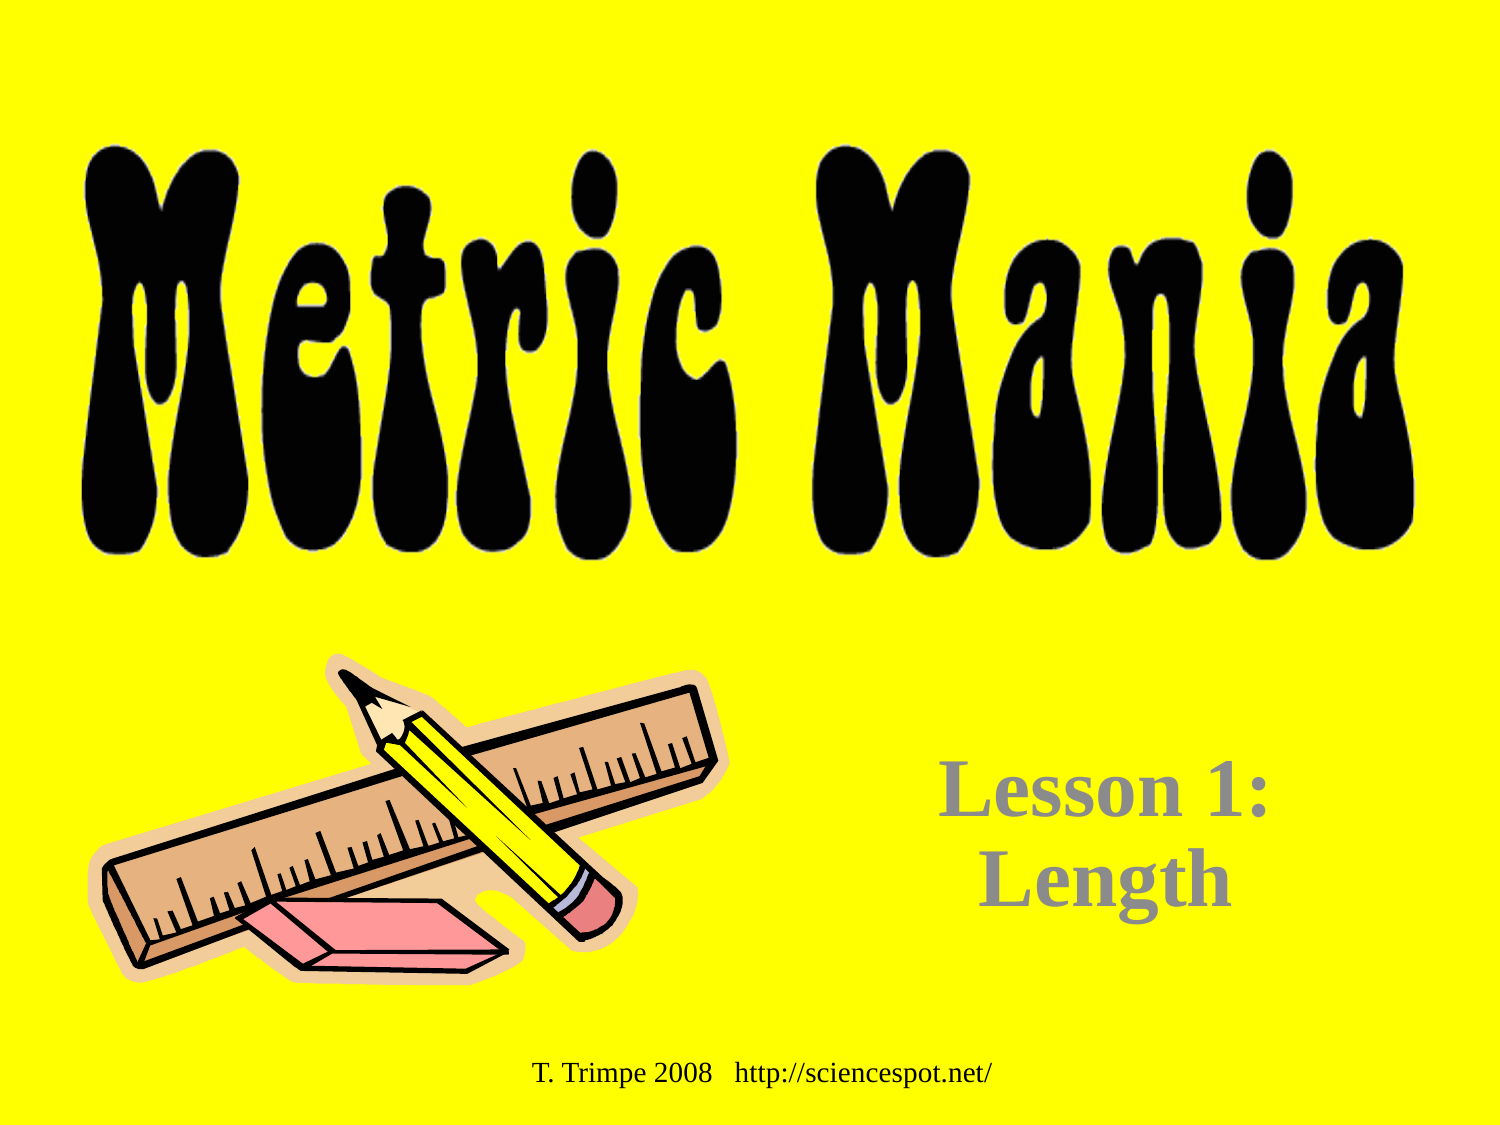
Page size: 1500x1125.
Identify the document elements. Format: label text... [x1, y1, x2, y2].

picture [37, 124, 1463, 605]
subtitle Lesson 1: Length [812, 737, 1400, 950]
text_box T. Trimpe 2008 http://sciencespot.net/ [237, 1050, 1288, 1100]
picture [87, 649, 738, 993]
